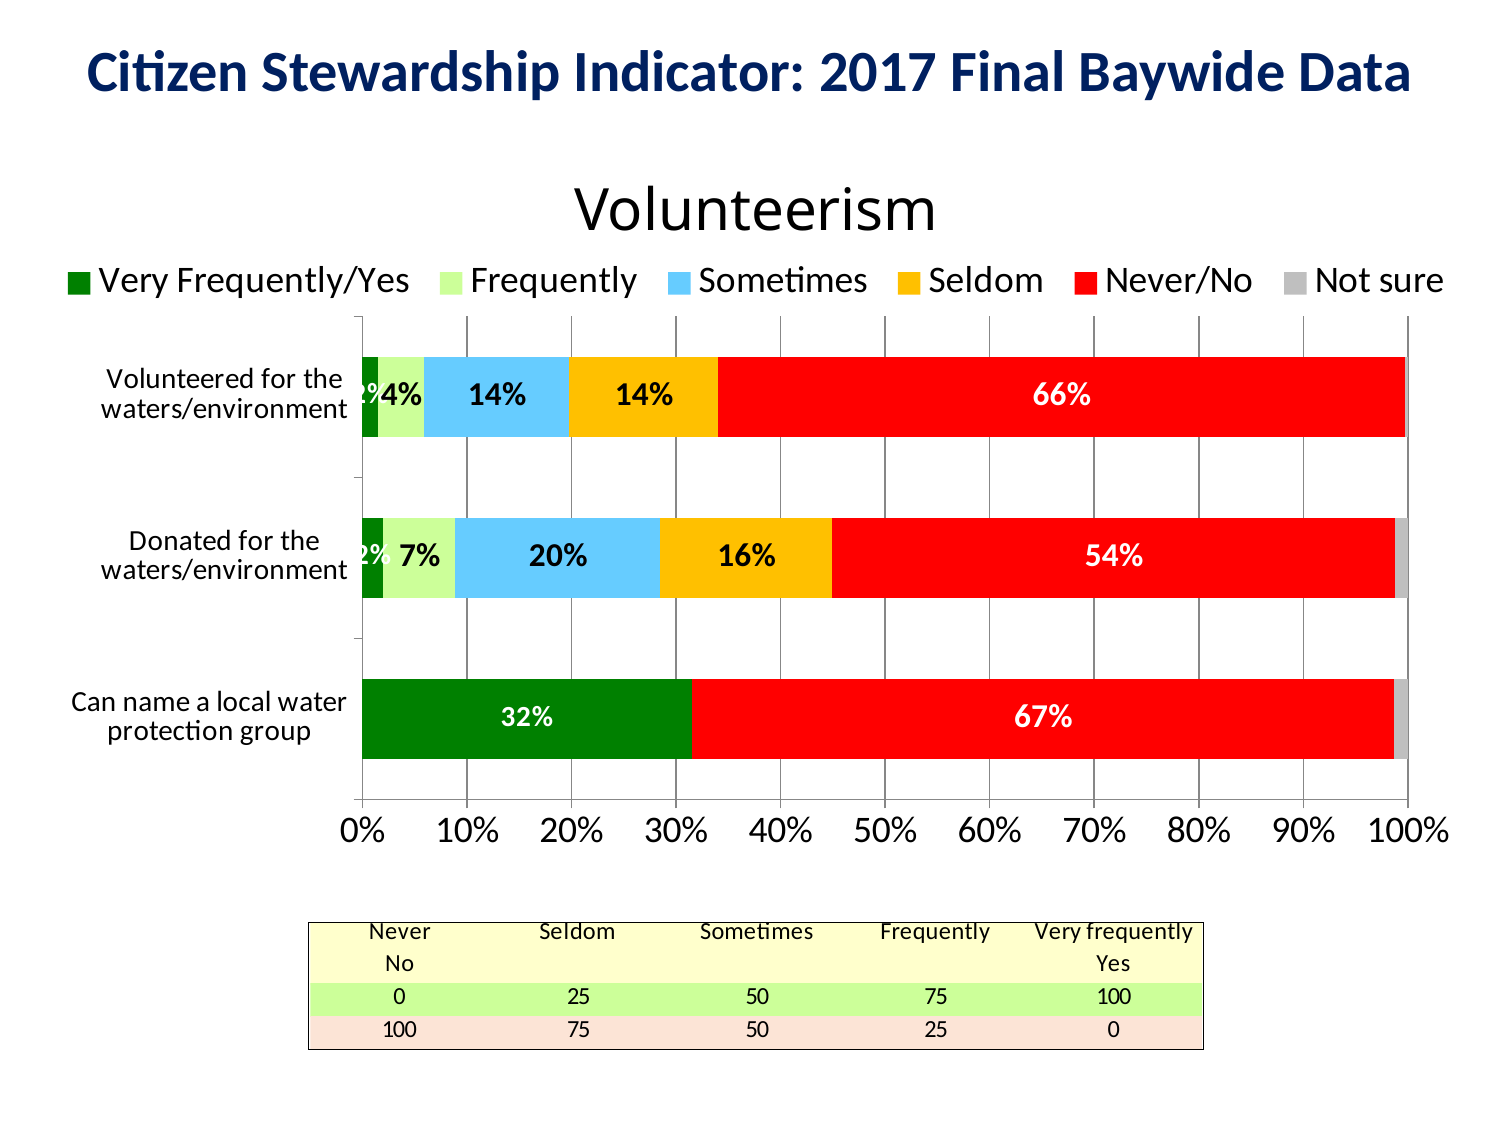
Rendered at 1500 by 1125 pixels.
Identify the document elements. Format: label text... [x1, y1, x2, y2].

text_box Citizen Stewardship Indicator: 2017 Final Baywide Data [56, 25, 1444, 110]
chart [49, 250, 1463, 1051]
title Volunteerism [81, 157, 1432, 249]
picture [308, 922, 1204, 1051]
